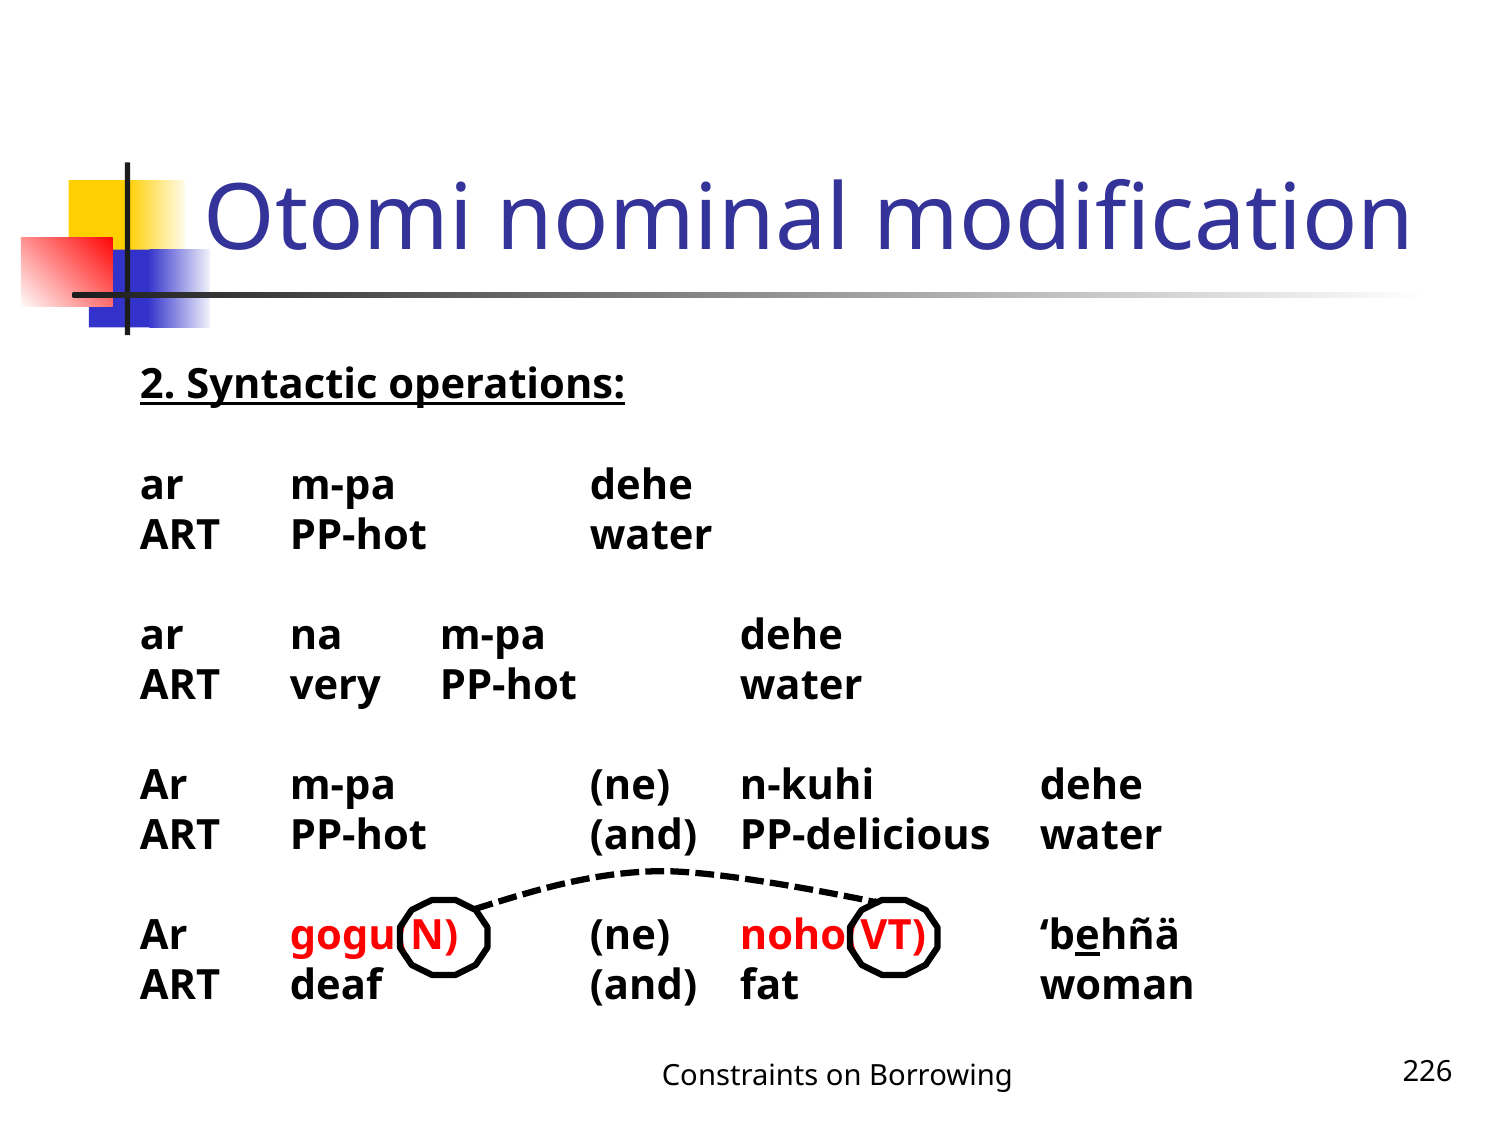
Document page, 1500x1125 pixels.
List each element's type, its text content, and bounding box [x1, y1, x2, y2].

title Otomi nominal modification [188, 34, 1468, 276]
text_box [474, 871, 877, 910]
text_box 2. Syntactic operations: ar m-pa dehe ART PP-hot water ar na m-pa dehe ART very PP-hot water Ar m-pa (ne) n-kuhi dehe ART PP-hot (and) PP-delicious water Ar gogu(N) (ne) noho(VT) ‘behñä ART deaf (and) fat woman [125, 349, 1425, 1125]
slide_number 226 [1425, 1023, 1468, 1100]
text_box [399, 899, 488, 975]
text_box [849, 899, 938, 975]
